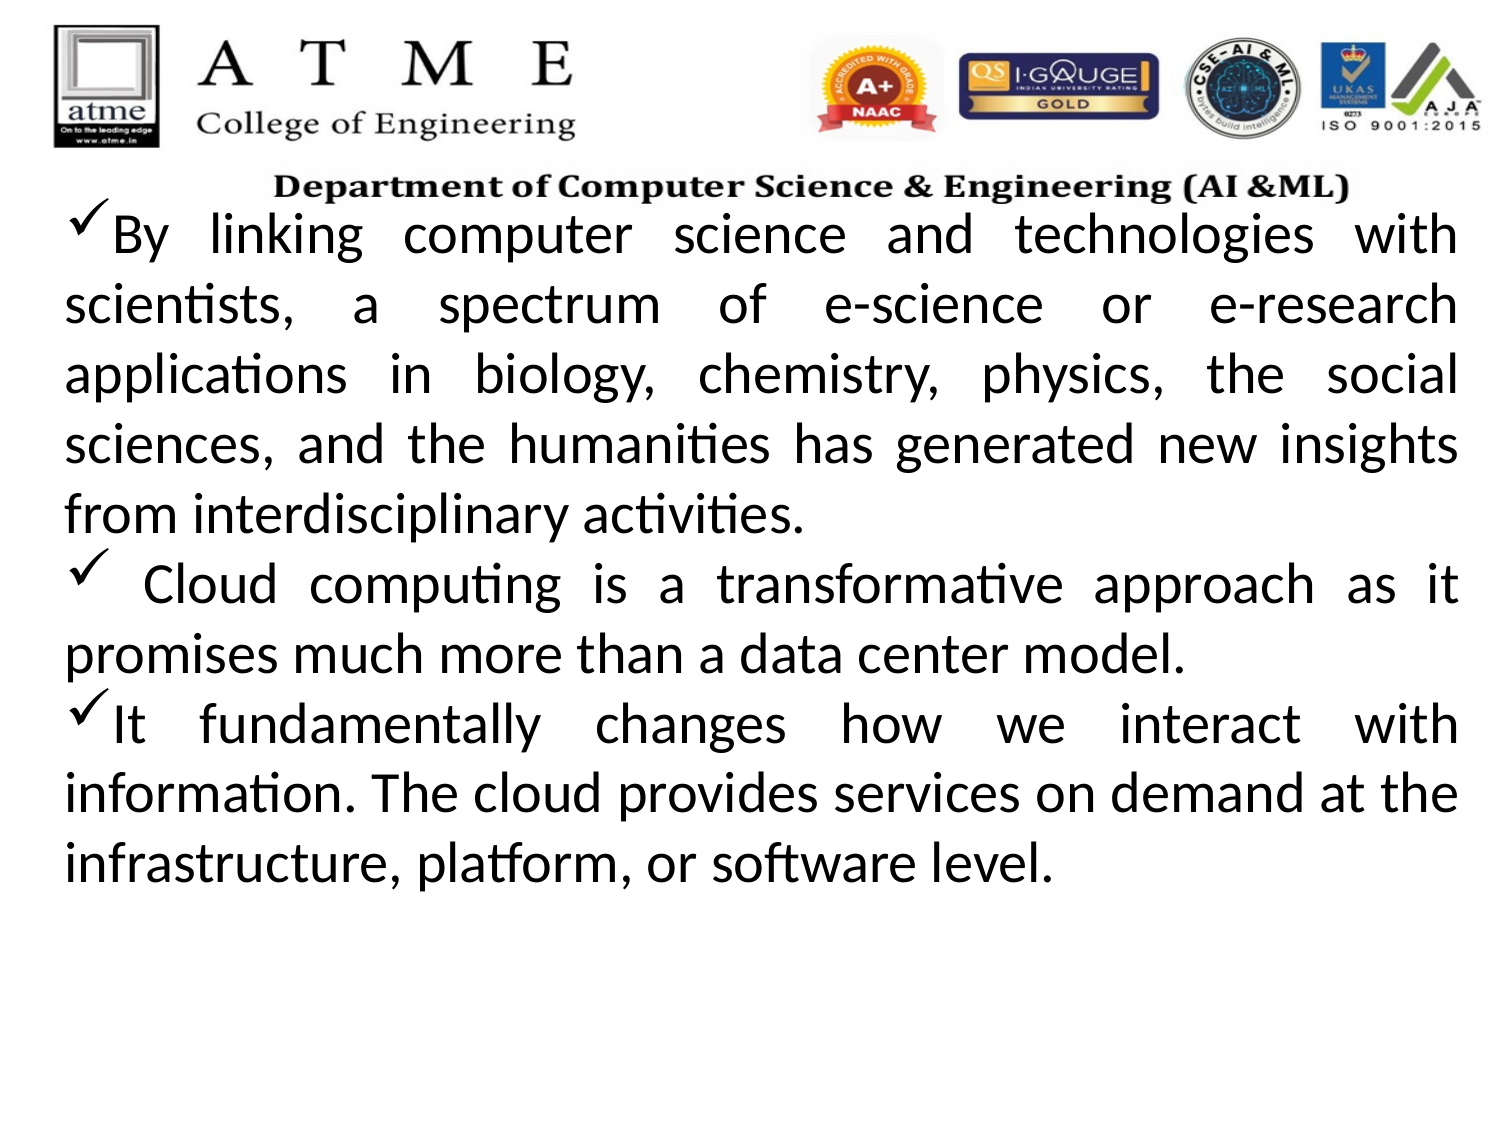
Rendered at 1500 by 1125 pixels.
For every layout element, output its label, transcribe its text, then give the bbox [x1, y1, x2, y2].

text_box By linking computer science and technologies with scientists, a spectrum of e-science or e-research applications in biology, chemistry, physics, the social sciences, and the humanities has generated new insights from interdisciplinary activities. Cloud computing is a transformative approach as it promises much more than a data center model. It fundamentally changes how we interact with information. The cloud provides services on demand at the infrastructure, platform, or software level. [49, 234, 1475, 902]
picture [24, 0, 1500, 226]
